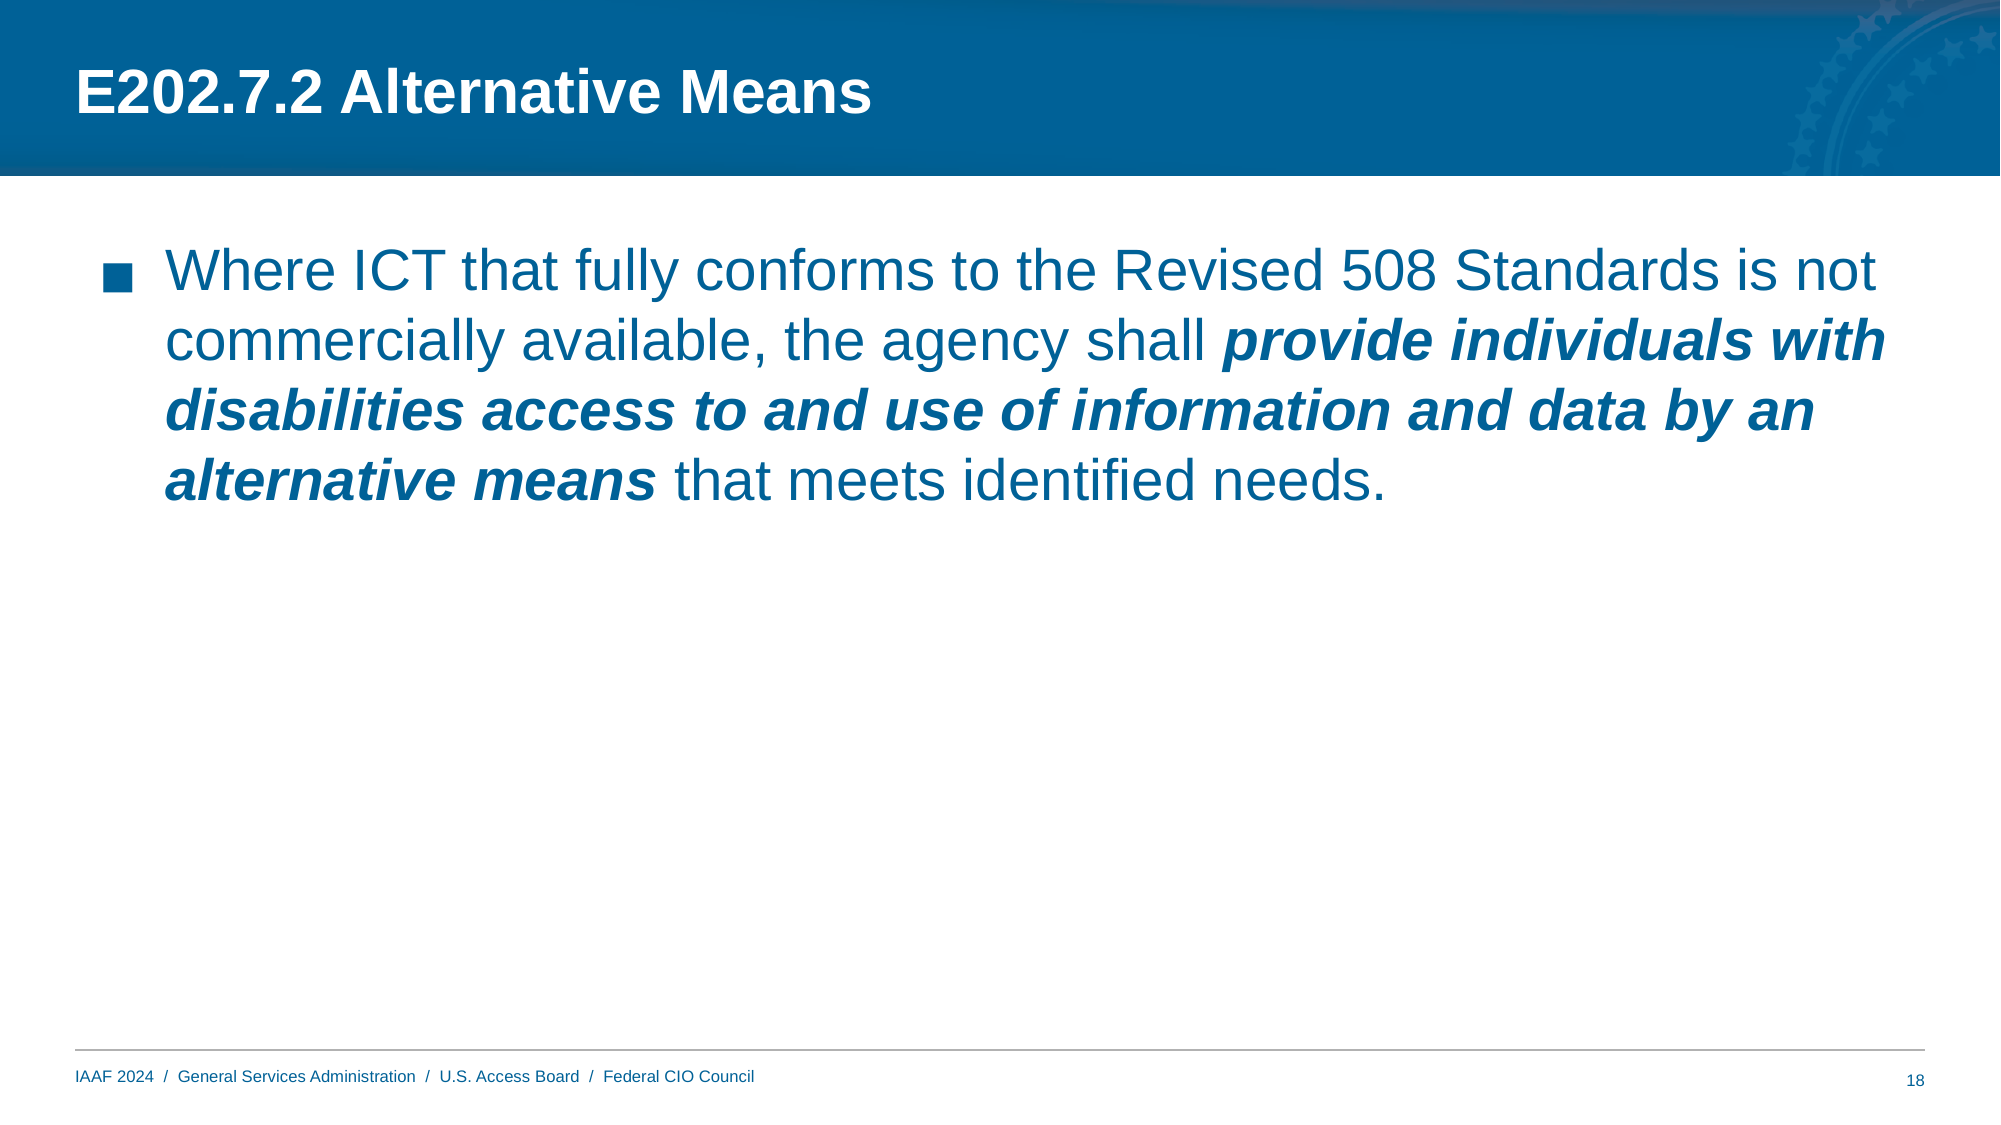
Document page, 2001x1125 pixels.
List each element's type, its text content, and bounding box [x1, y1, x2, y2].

slide_number 18 [1880, 1065, 1925, 1095]
title E202.7.2 Alternative Means [75, 52, 1800, 128]
list Where ICT that fully conforms to the Revised 508 Standards is not commercially available, the agency shall provide individuals with disabilities access to and use of information and data by an alternative means that meets identified needs. [75, 224, 1925, 1035]
picture [0, 0, 2000, 176]
picture [0, 168, 666, 176]
